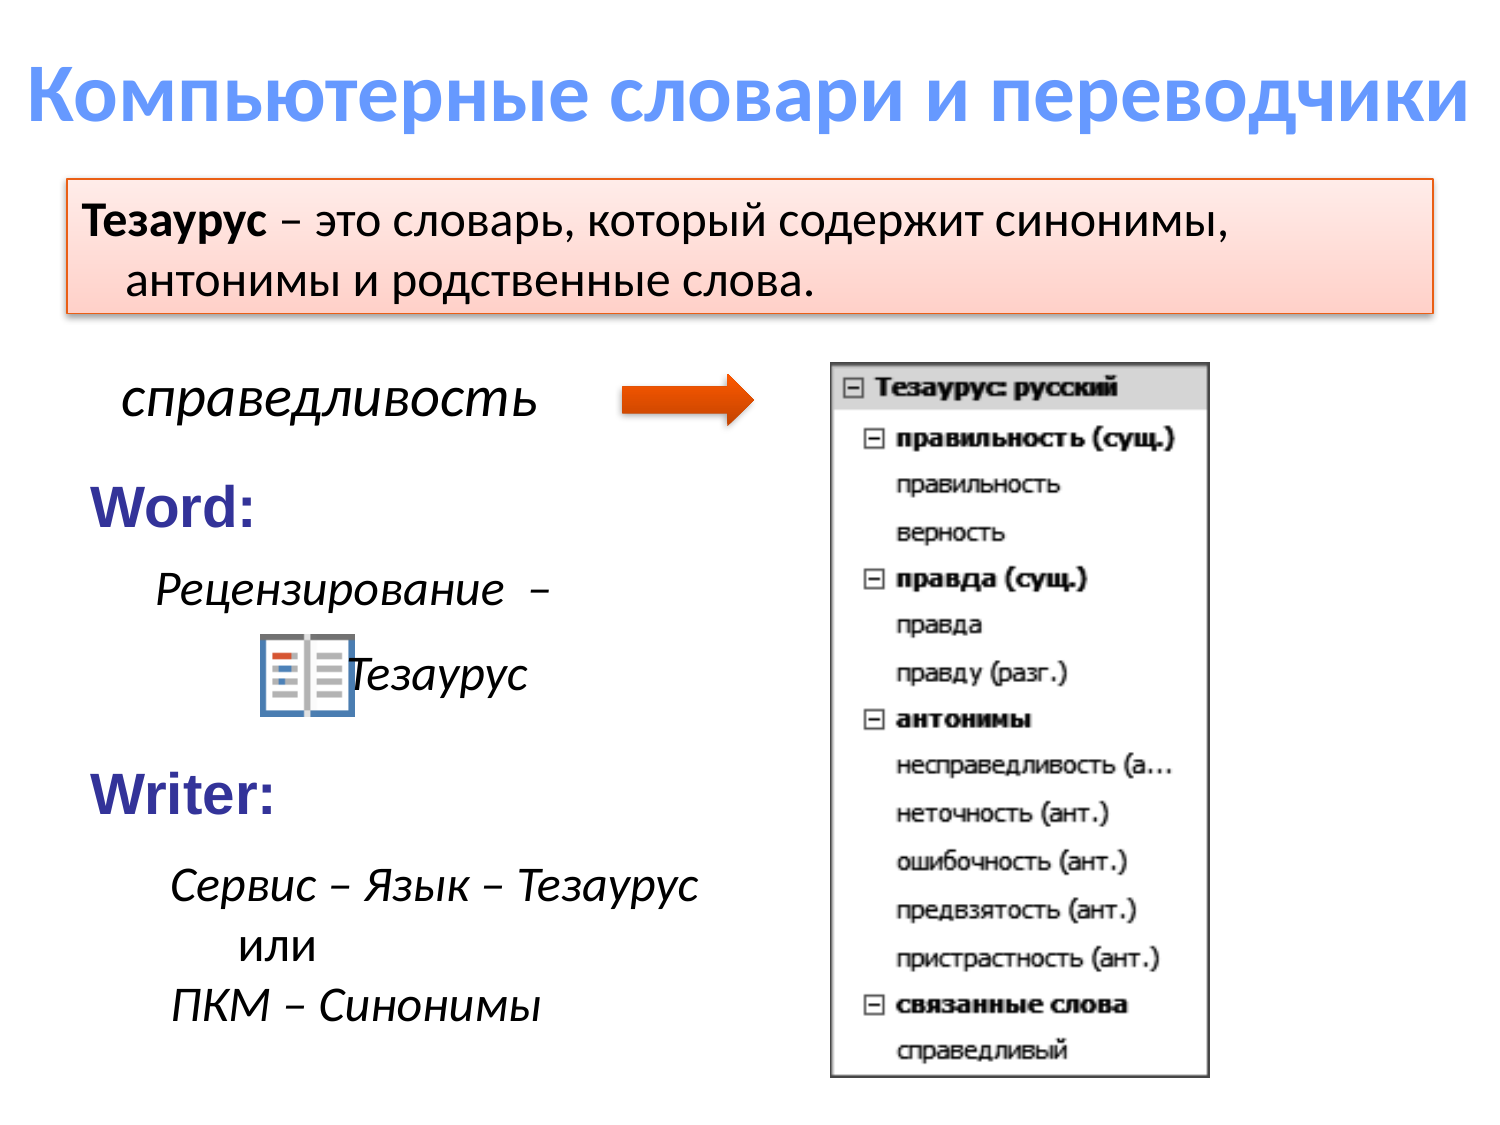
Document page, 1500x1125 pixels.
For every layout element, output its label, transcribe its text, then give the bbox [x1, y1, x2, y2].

title Компьютерные словари и переводчики [0, 49, 1500, 127]
text_box Тезаурус – это словарь, который содержит синонимы, антонимы и родственные слова. [66, 178, 1434, 314]
text_box справедливость [106, 351, 553, 436]
text_box [622, 373, 754, 427]
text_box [75, 748, 756, 1042]
picture [830, 362, 1210, 1079]
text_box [75, 461, 606, 717]
